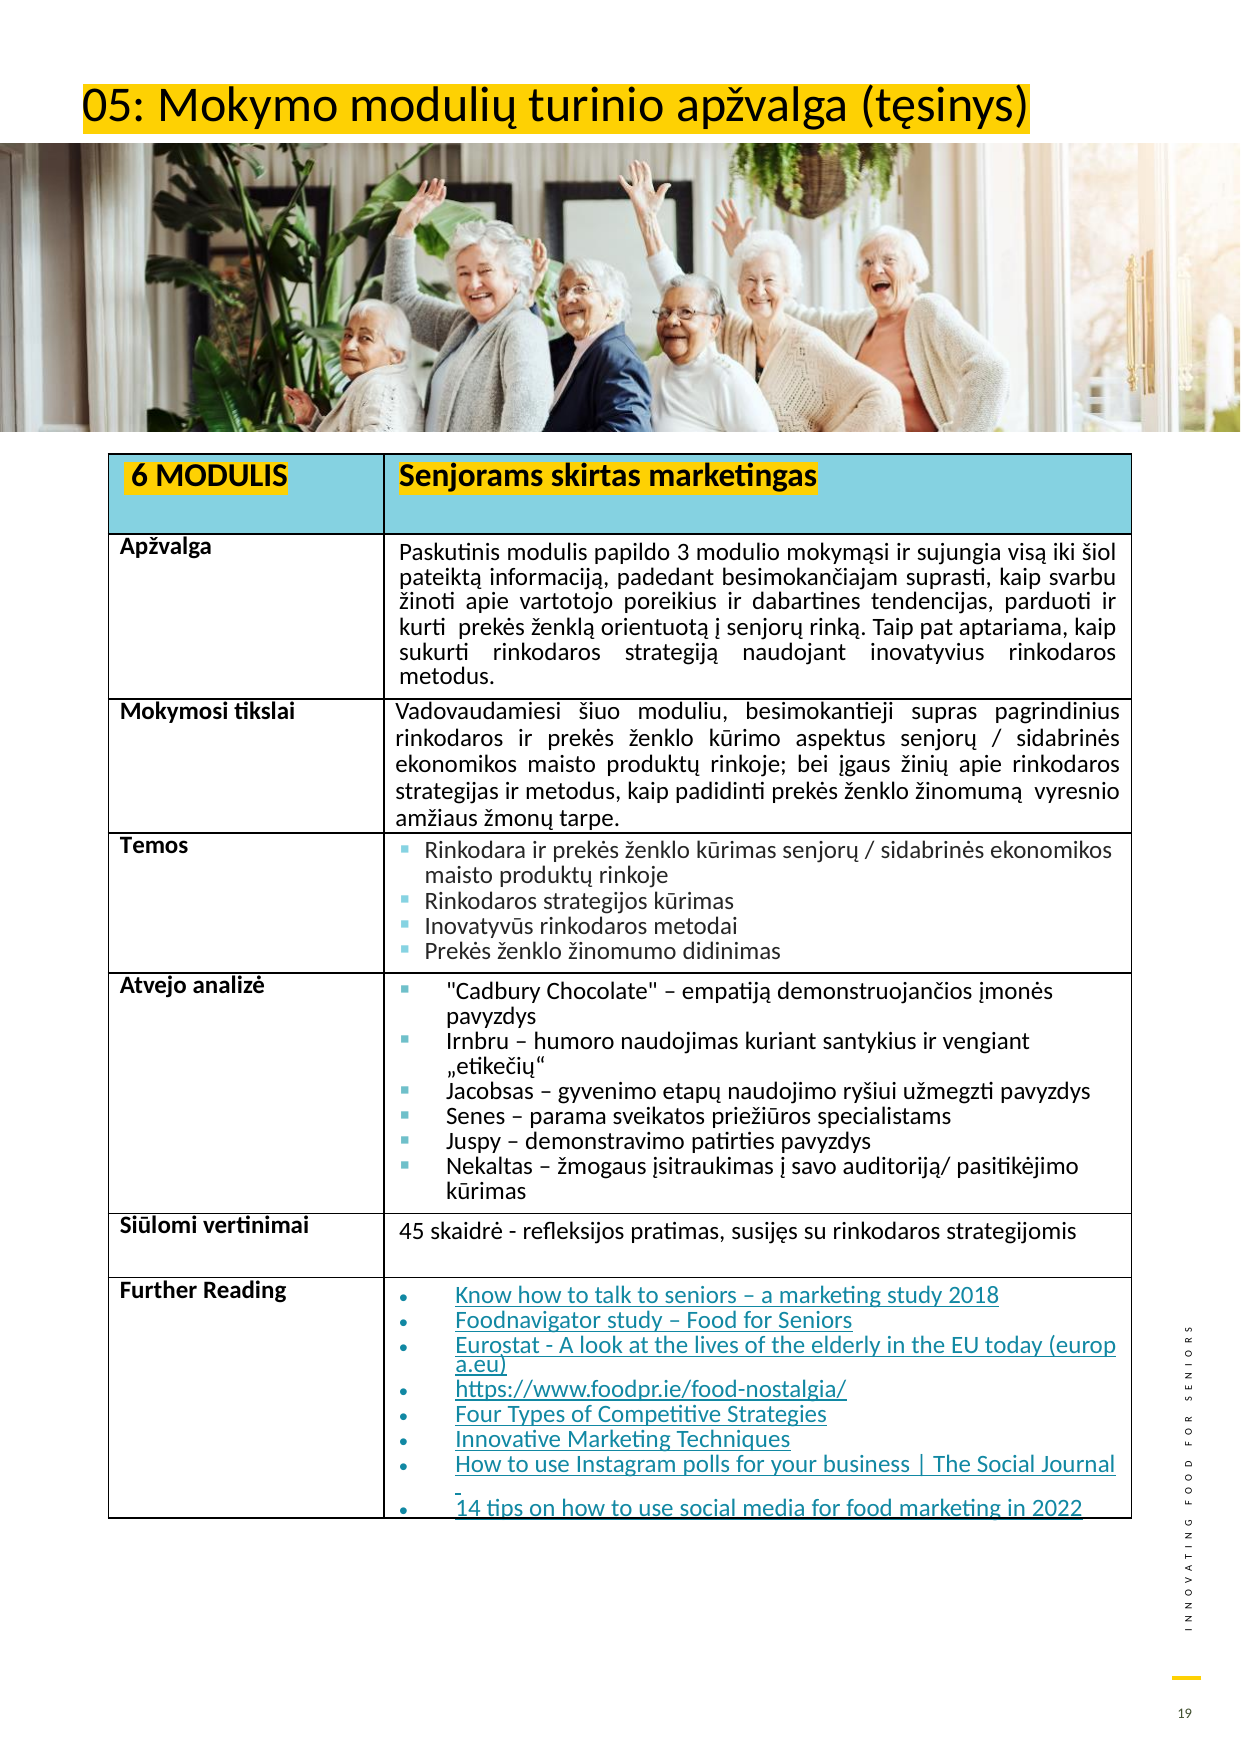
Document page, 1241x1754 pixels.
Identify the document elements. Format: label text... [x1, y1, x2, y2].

table_cell Rinkodara ir prekės ženklo kūrimas senjorų / sidabrinės ekonomikos maisto produktų rinkoje Rinkodaros strategijos kūrimas Inovatyvūs rinkodaros metodai Prekės ženklo žinomumo didinimas [385, 834, 1131, 972]
table_cell Further Reading [109, 1278, 383, 1517]
table_header Senjorams skirtas marketingas [385, 455, 1131, 533]
table_header 6 MODULIS [109, 455, 383, 533]
table_cell Atvejo analizė [109, 974, 383, 1213]
list 05: Mokymo modulių turinio apžvalga (tęsinys) [67, 71, 1143, 143]
table_cell Apžvalga [109, 535, 383, 698]
table_cell "Cadbury Chocolate" – empatiją demonstruojančios įmonės pavyzdys Irnbru – humoro naudojimas kuriant santykius ir vengiant „etikečių“ Jacobsas – gyvenimo etapų naudojimo ryšiui užmegzti pavyzdys Senes – parama sveikatos priežiūros specialistams Juspy – demonstravimo patirties pavyzdys Nekaltas – žmogaus įsitraukimas į savo auditoriją/ pasitikėjimo kūrimas [385, 974, 1131, 1213]
table_cell Mokymosi tikslai [109, 700, 383, 832]
text_box [135, 1058, 409, 1135]
picture [0, 143, 1241, 432]
table_cell 45 skaidrė - refleksijos pratimas, susijęs su rinkodaros strategijomis [385, 1214, 1131, 1277]
table_cell Temos [109, 834, 383, 972]
table_cell Paskutinis modulis papildo 3 modulio mokymąsi ir sujungia visą iki šiol pateiktą informaciją, padedant besimokančiajam suprasti, kaip svarbu žinoti apie vartotojo poreikius ir dabartines tendencijas, parduoti ir kurti prekės ženklą orientuotą į senjorų rinką. Taip pat aptariama, kaip sukurti rinkodaros strategiją naudojant inovatyvius rinkodaros metodus. [385, 535, 1131, 698]
table_cell Know how to talk to seniors – a marketing study 2018 Foodnavigator study – Food for Seniors Eurostat - A look at the lives of the elderly in the EU today (europa.eu) https://www.foodpr.ie/food-nostalgia/ Four Types of Competitive Strategies Innovative Marketing Techniques How to use Instagram polls for your business | The Social Journal 14 tips on how to use social media for food marketing in 2022 [385, 1278, 1131, 1517]
table_cell Siūlomi vertinimai [109, 1214, 383, 1277]
table_cell Vadovaudamiesi šiuo moduliu, besimokantieji supras pagrindinius rinkodaros ir prekės ženklo kūrimo aspektus senjorų / sidabrinės ekonomikos maisto produktų rinkoje; bei įgaus žinių apie rinkodaros strategijas ir metodus, kaip padidinti prekės ženklo žinomumą vyresnio amžiaus žmonų tarpe. [385, 700, 1131, 832]
